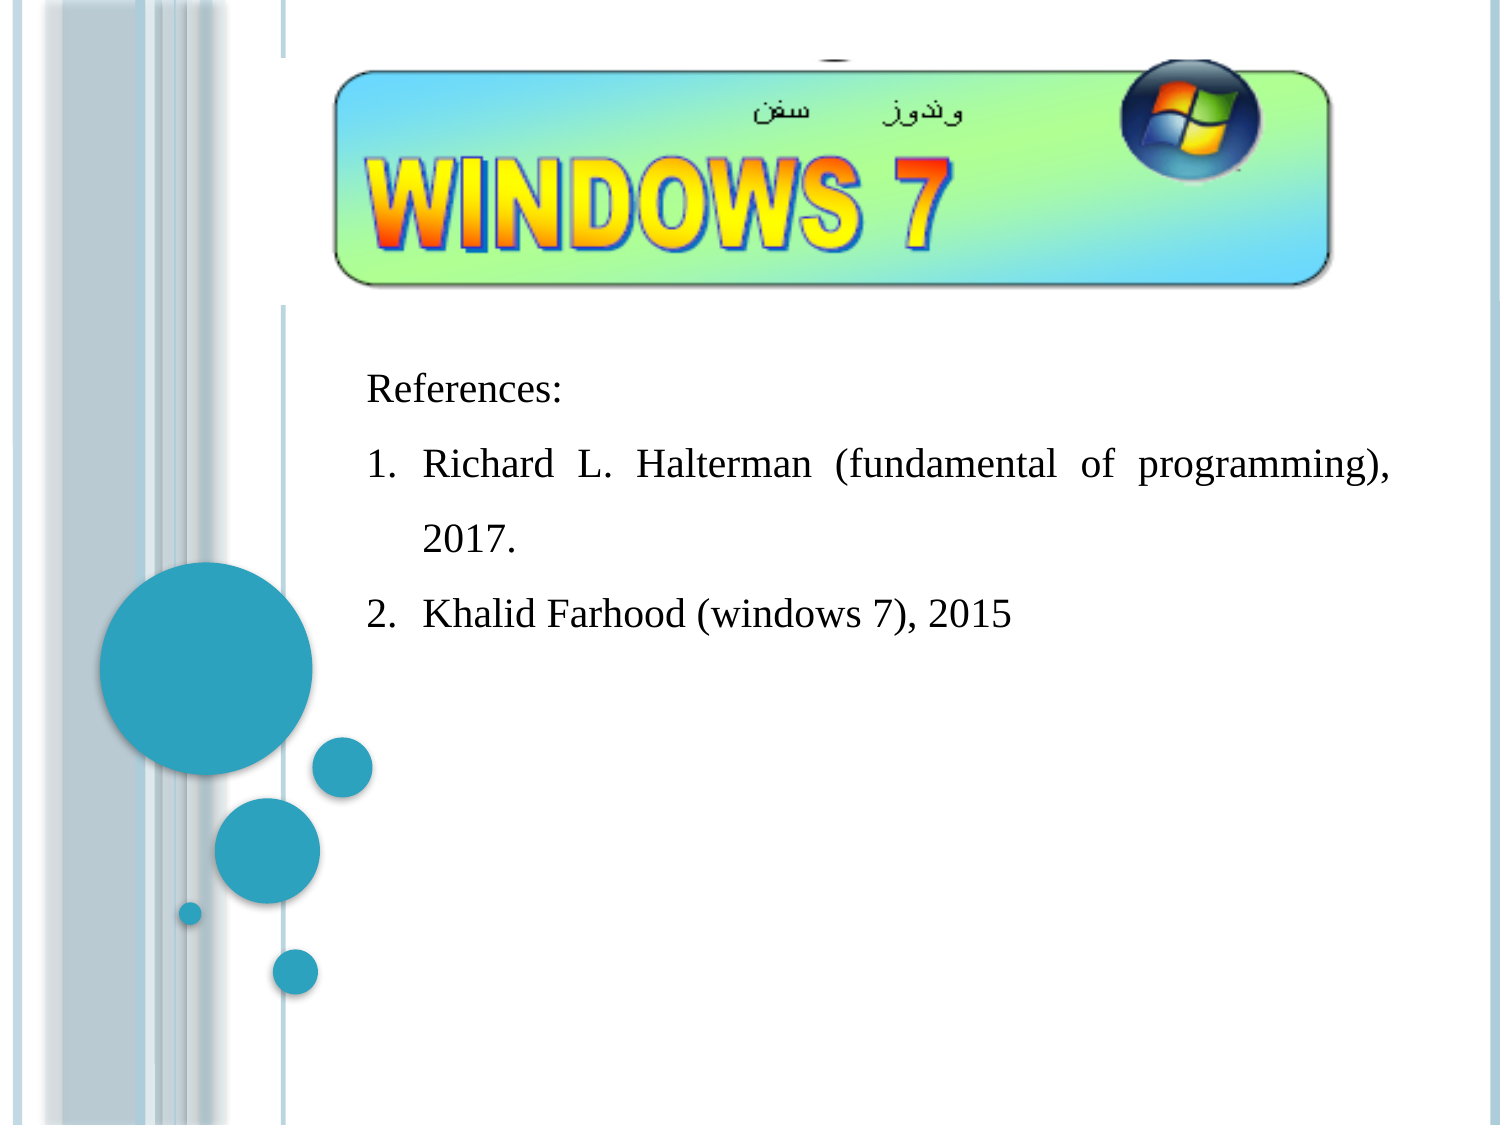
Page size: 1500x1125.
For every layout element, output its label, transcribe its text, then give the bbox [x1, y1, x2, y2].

text_box References: Richard L. Halterman (fundamental of programming), 2017. Khalid Farhood (windows 7), 2015 [351, 328, 1407, 718]
picture [268, 58, 1372, 306]
